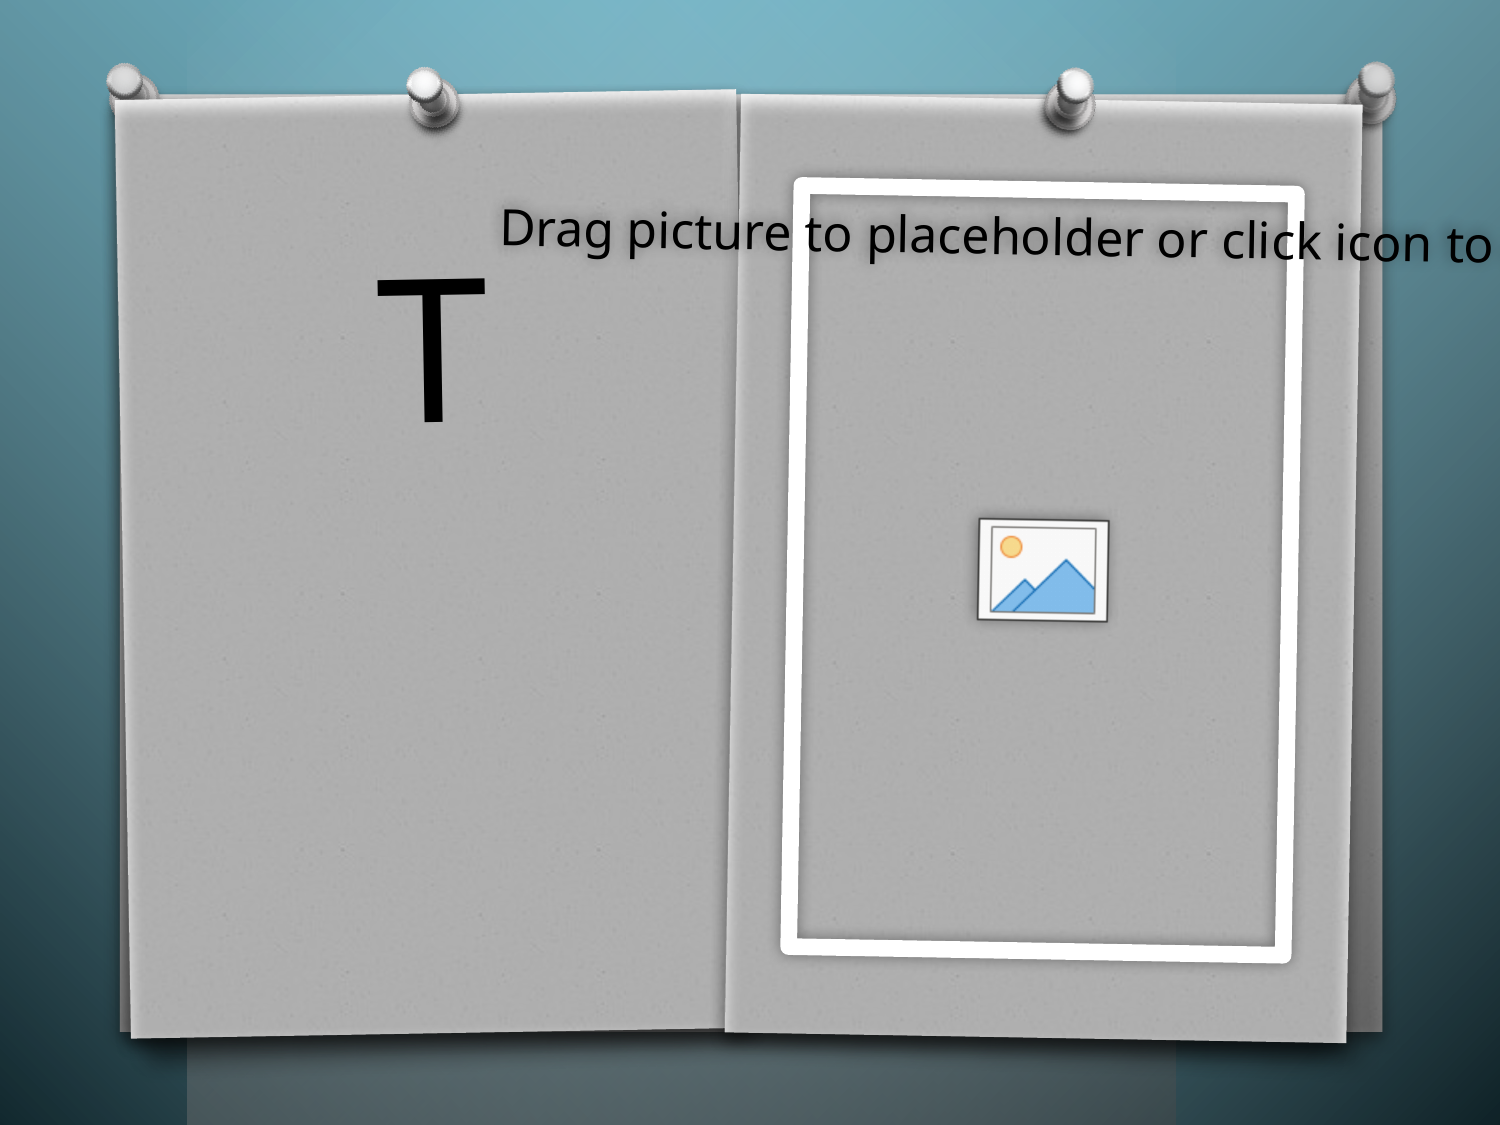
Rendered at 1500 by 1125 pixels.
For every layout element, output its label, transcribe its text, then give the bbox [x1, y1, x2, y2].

picture [1016, 41, 1138, 162]
picture [803, 197, 1282, 943]
picture [375, 33, 497, 157]
title T [179, 222, 687, 475]
